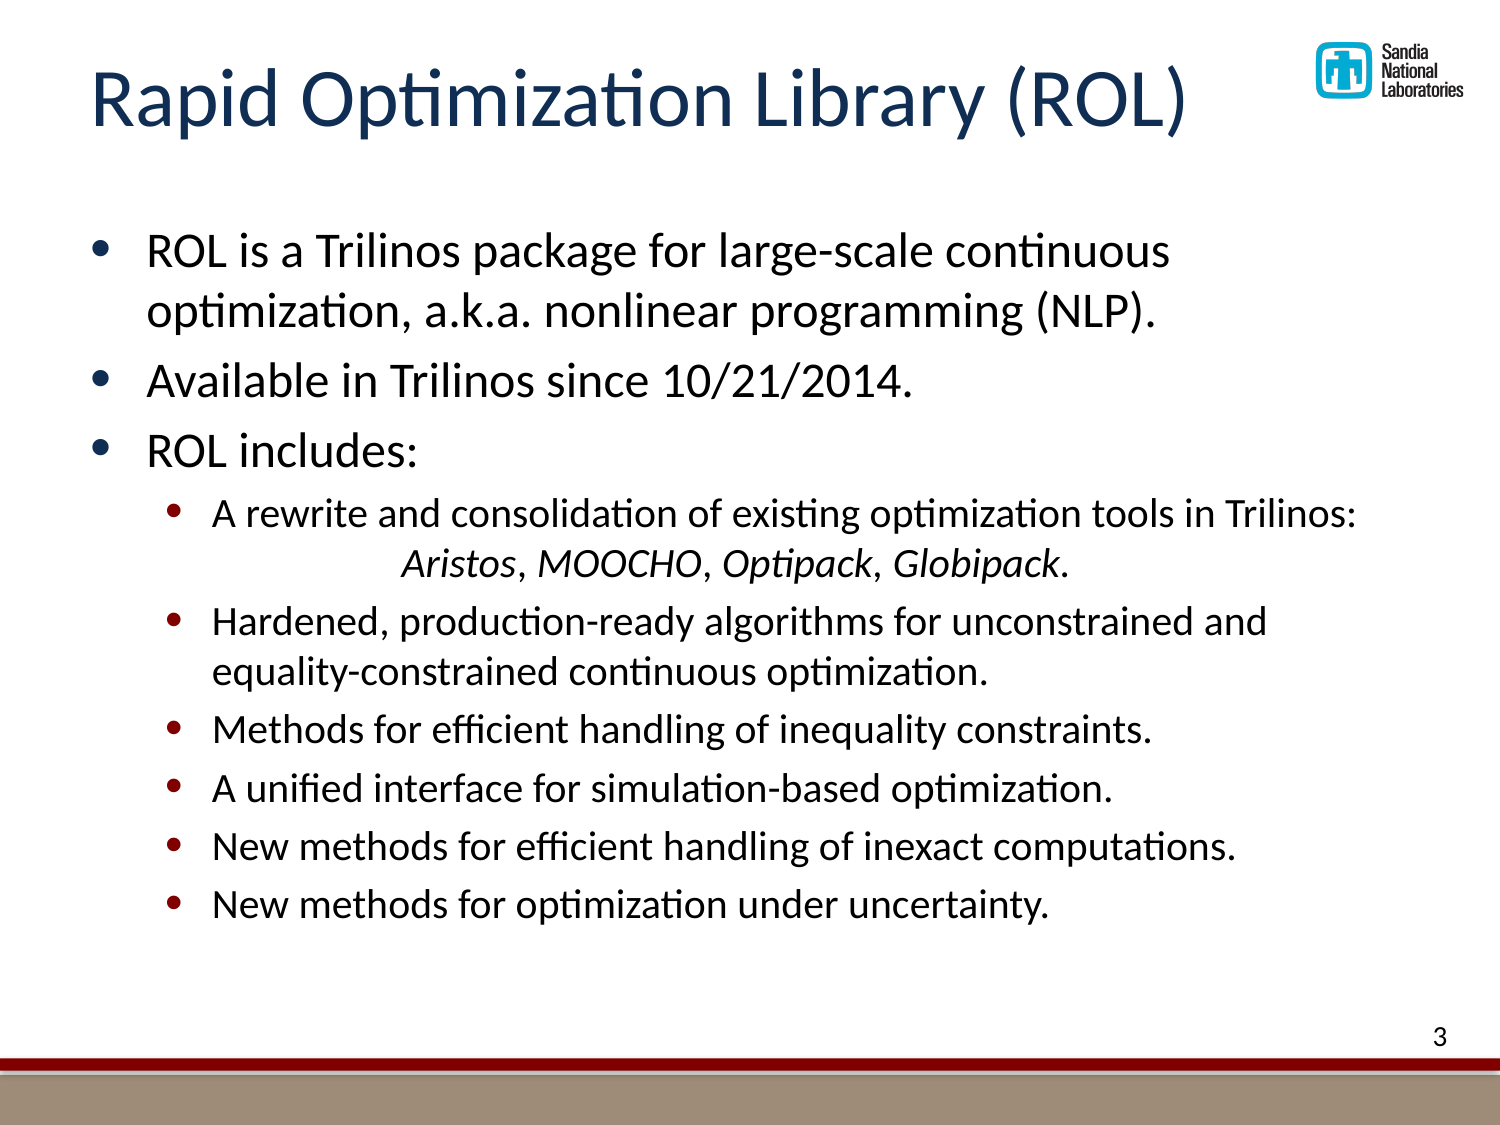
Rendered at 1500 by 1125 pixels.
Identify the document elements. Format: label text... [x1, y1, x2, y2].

list ROL is a Trilinos package for large-scale continuous optimization, a.k.a. nonlinear programming (NLP). Available in Trilinos since 10/21/2014. ROL includes: A rewrite and consolidation of existing optimization tools in Trilinos: Aristos, MOOCHO, Optipack, Globipack. Hardened, production-ready algorithms for unconstrained and equality-constrained continuous optimization. Methods for efficient handling of inequality constraints. A unified interface for simulation-based optimization. New methods for efficient handling of inexact computations. New methods for optimization under uncertainty. [74, 209, 1426, 1006]
slide_number 3 [1362, 1009, 1463, 1072]
title Rapid Optimization Library (ROL) [74, 11, 1426, 175]
picture [1426, 37, 1467, 105]
